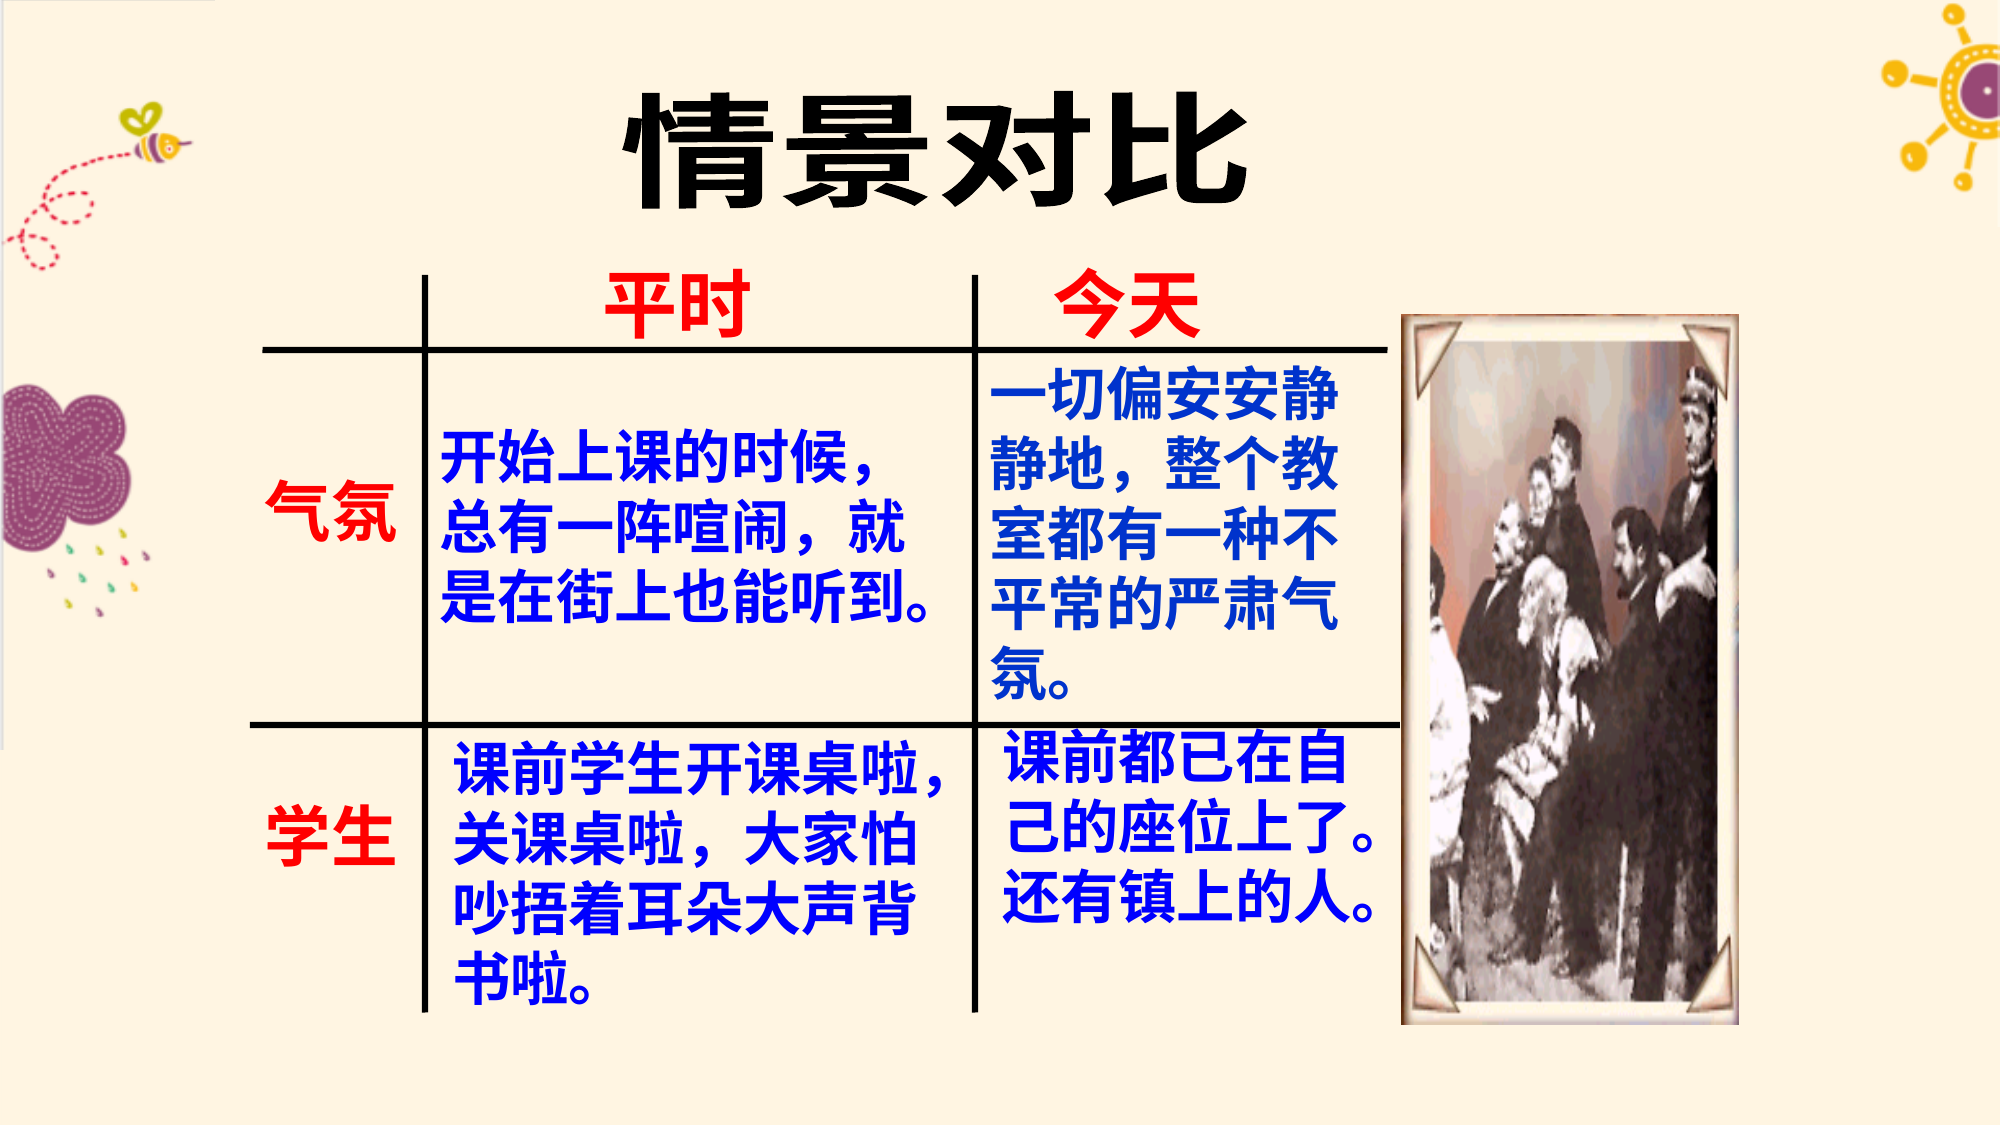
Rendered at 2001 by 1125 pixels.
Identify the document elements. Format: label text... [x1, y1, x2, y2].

text_box 一切偏安安静静地，整个教室都有一种不平常的严肃气氛。 [976, 350, 1400, 715]
text_box 课前学生开课桌啦，关课桌啦，大家怕吵捂着耳朵大声背书啦。 [437, 725, 988, 1020]
text_box 气氛 [249, 462, 424, 558]
picture [0, 0, 2000, 1125]
text_box 学生 [426, 787, 437, 883]
text_box 平时 [587, 350, 788, 355]
text_box 学生 [249, 787, 425, 883]
text_box 今天 [1037, 249, 1225, 350]
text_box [1401, 314, 1740, 1025]
text_box 平时 [587, 249, 788, 349]
text_box 课前都已在自己的座位上了。还有镇上的人。 [987, 712, 1400, 938]
text_box 开始上课的时候，总有一阵喧闹，就是在街上也能听到。 [425, 412, 963, 638]
